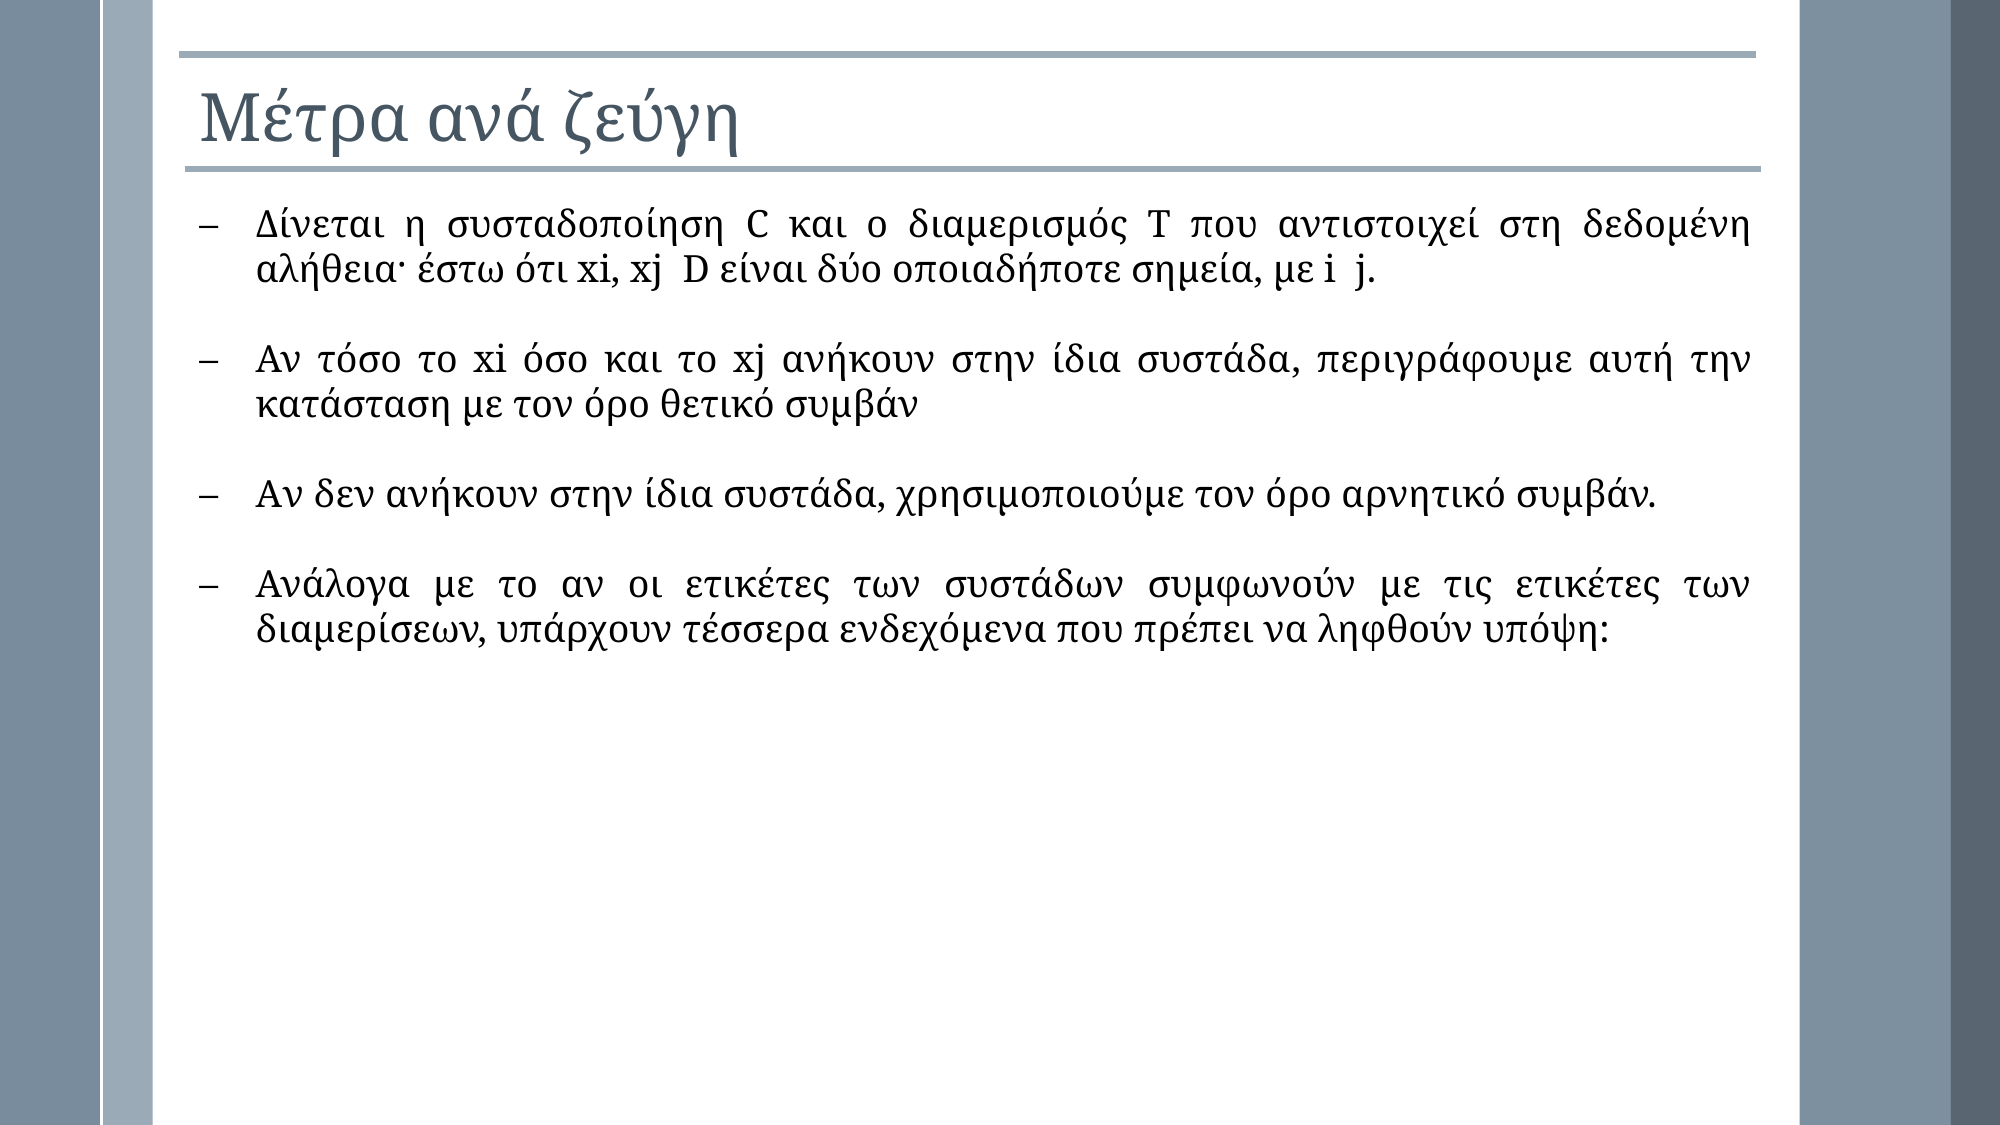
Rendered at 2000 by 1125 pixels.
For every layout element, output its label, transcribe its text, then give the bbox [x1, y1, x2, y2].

text_box Μέτρα ανά ζεύγη [184, 67, 1756, 162]
